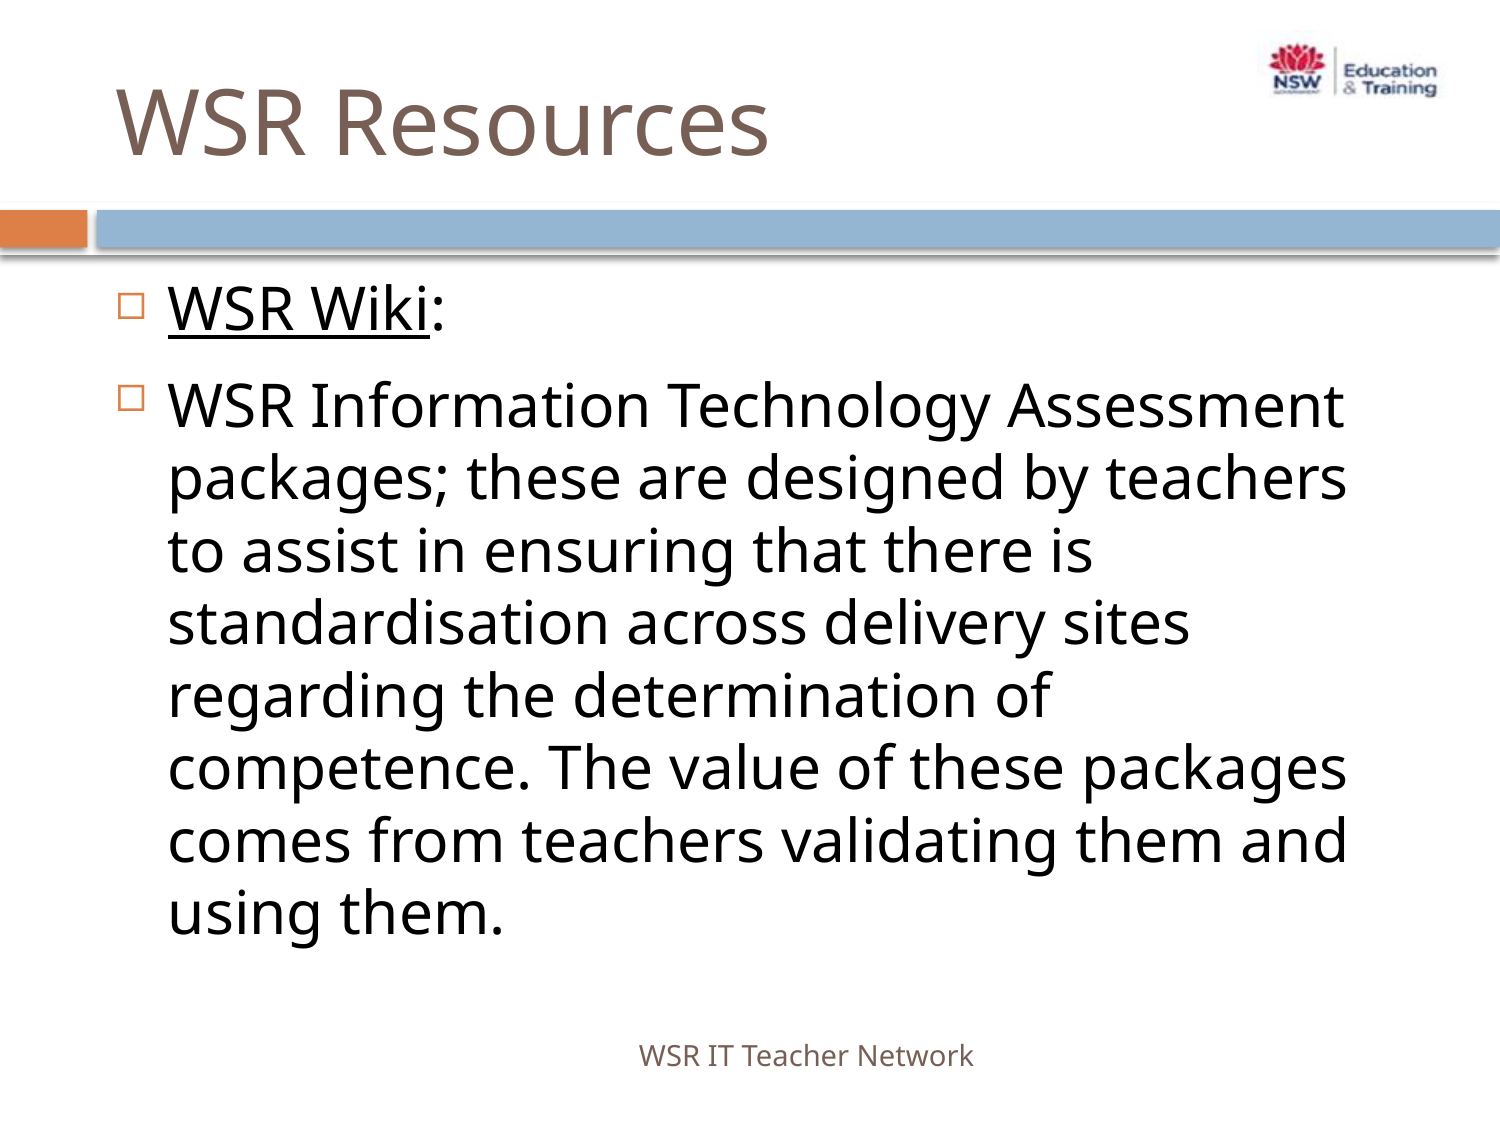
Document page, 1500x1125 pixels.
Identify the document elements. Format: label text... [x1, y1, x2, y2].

list WSR Wiki: WSR Information Technology Assessment packages; these are designed by teachers to assist in ensuring that there is standardisation across delivery sites regarding the determination of competence. The value of these packages comes from teachers validating them and using them. [100, 262, 1438, 1000]
footer WSR IT Teacher Network [99, 1024, 990, 1085]
title WSR Resources [100, 37, 1438, 200]
picture [1257, 30, 1452, 110]
